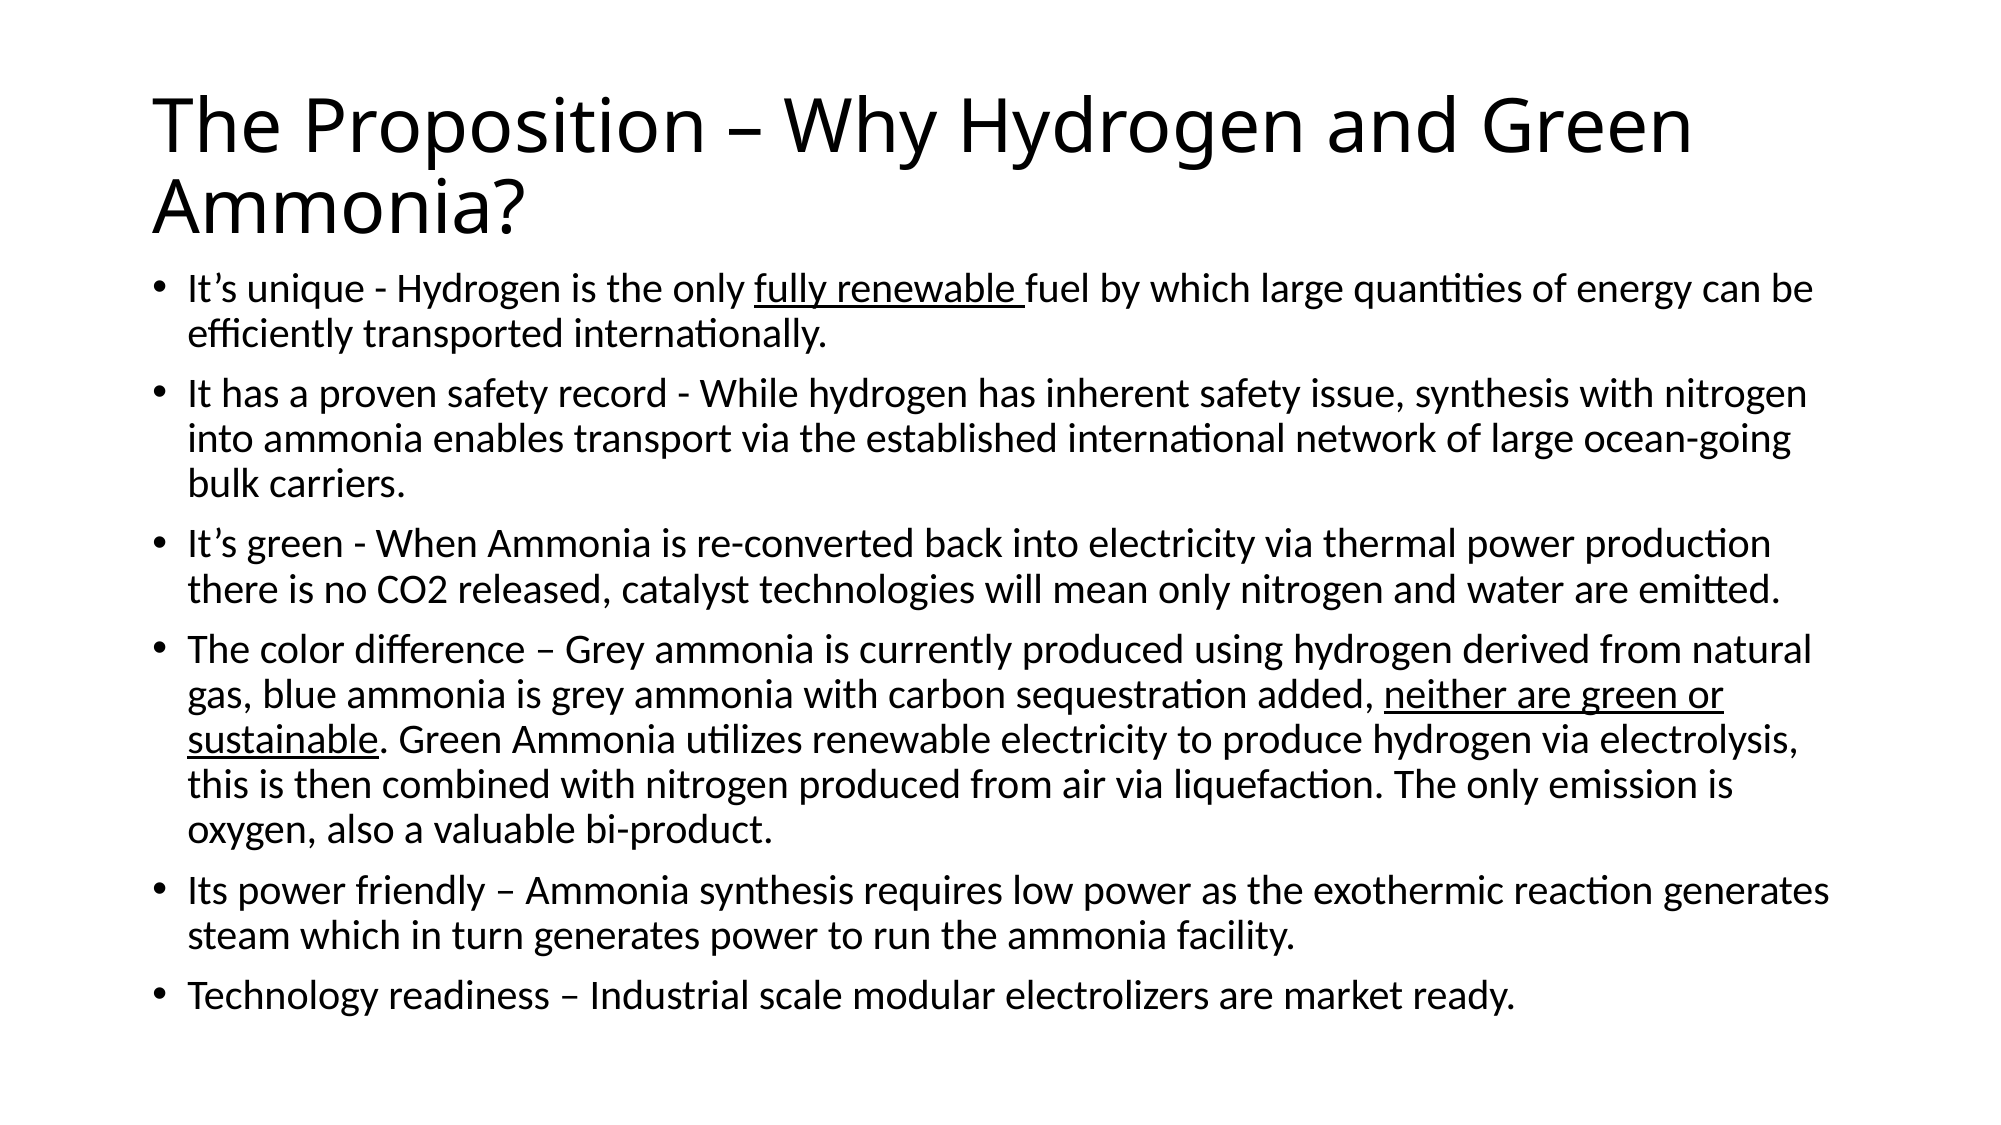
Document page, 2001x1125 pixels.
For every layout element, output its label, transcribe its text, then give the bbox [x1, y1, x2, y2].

list It’s unique - Hydrogen is the only fully renewable fuel by which large quantities of energy can be efficiently transported internationally. It has a proven safety record - While hydrogen has inherent safety issue, synthesis with nitrogen into ammonia enables transport via the established international network of large ocean-going bulk carriers. It’s green - When Ammonia is re-converted back into electricity via thermal power production there is no CO2 released, catalyst technologies will mean only nitrogen and water are emitted. The color difference – Grey ammonia is currently produced using hydrogen derived from natural gas, blue ammonia is grey ammonia with carbon sequestration added, neither are green or sustainable. Green Ammonia utilizes renewable electricity to produce hydrogen via electrolysis, this is then combined with nitrogen produced from air via liquefaction. The only emission is oxygen, also a valuable bi-product. Its power friendly – Ammonia synthesis requires low power as the exothermic reaction generates steam which in turn generates power to run the ammonia facility. Technology readiness – Industrial scale modular electrolizers are market ready. [137, 258, 1863, 1030]
title The Proposition – Why Hydrogen and Green Ammonia? [137, 59, 1863, 258]
